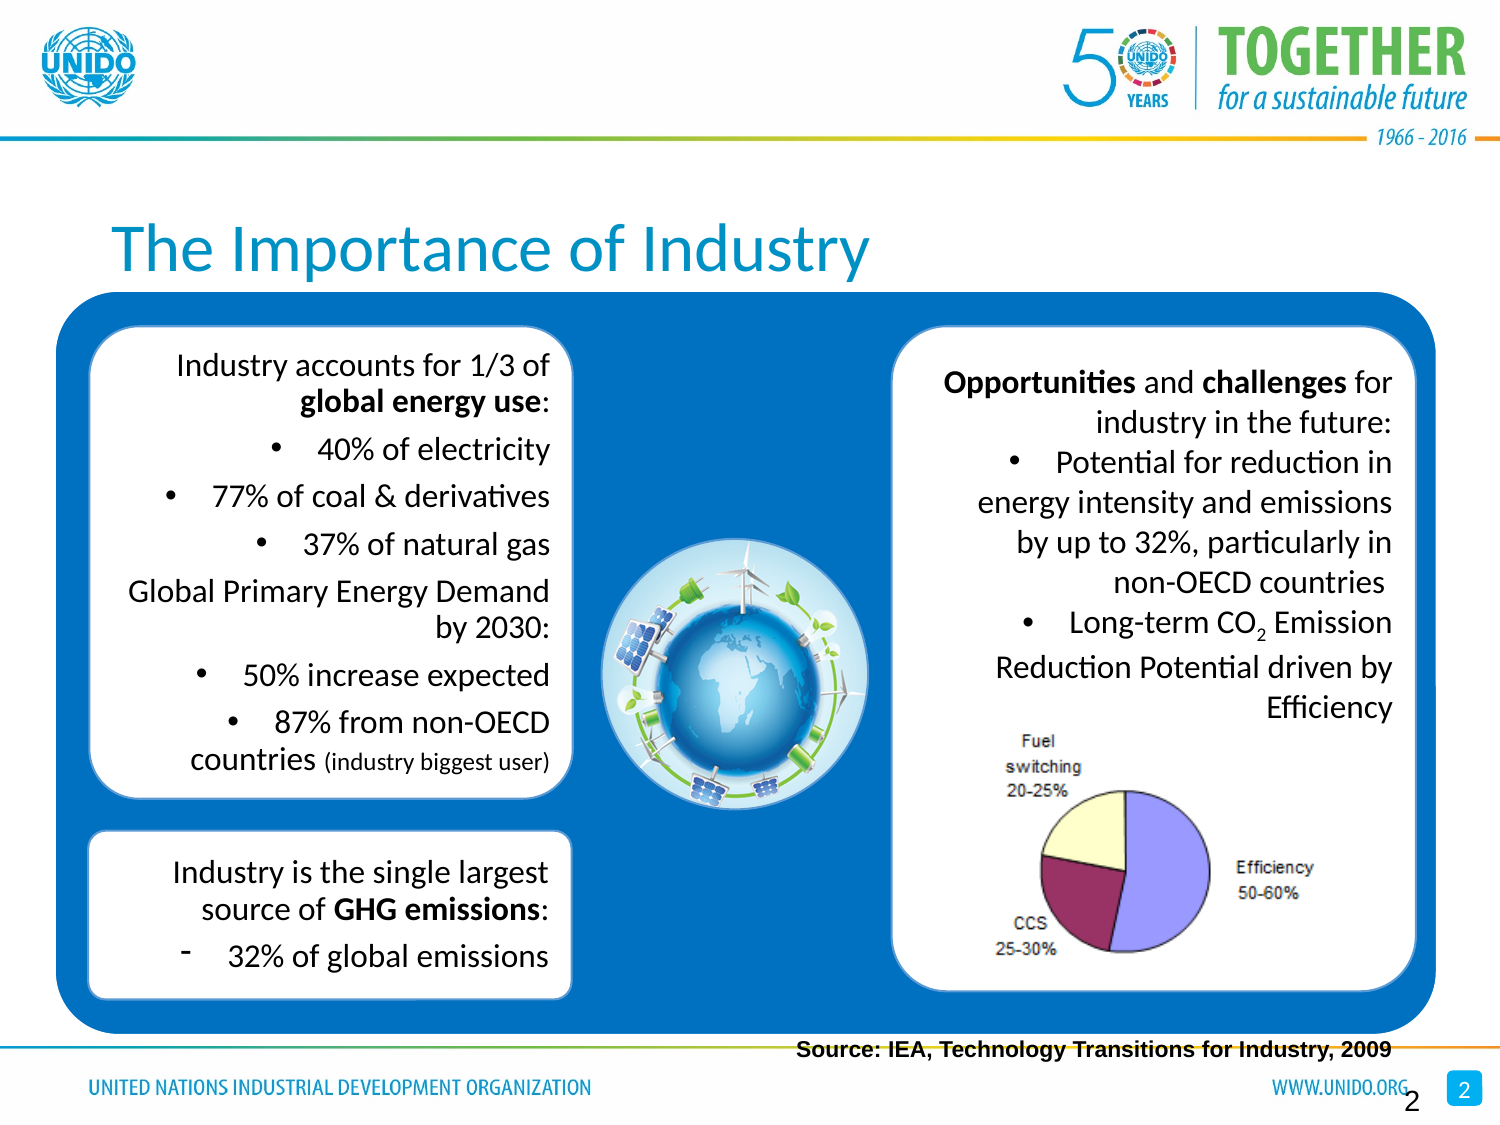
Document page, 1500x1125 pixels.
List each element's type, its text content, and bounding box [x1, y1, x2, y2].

picture [0, 0, 1500, 147]
picture [0, 1046, 1500, 1122]
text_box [88, 830, 572, 1000]
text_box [54, 290, 1437, 1035]
slide_number 2 [1069, 1074, 1436, 1125]
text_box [601, 538, 869, 810]
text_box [891, 326, 1416, 992]
text_box Source: IEA, Technology Transitions for Industry, 2009 [781, 1027, 1500, 1070]
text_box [988, 725, 1319, 976]
title The Importance of Industry [96, 159, 1394, 290]
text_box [89, 326, 573, 799]
